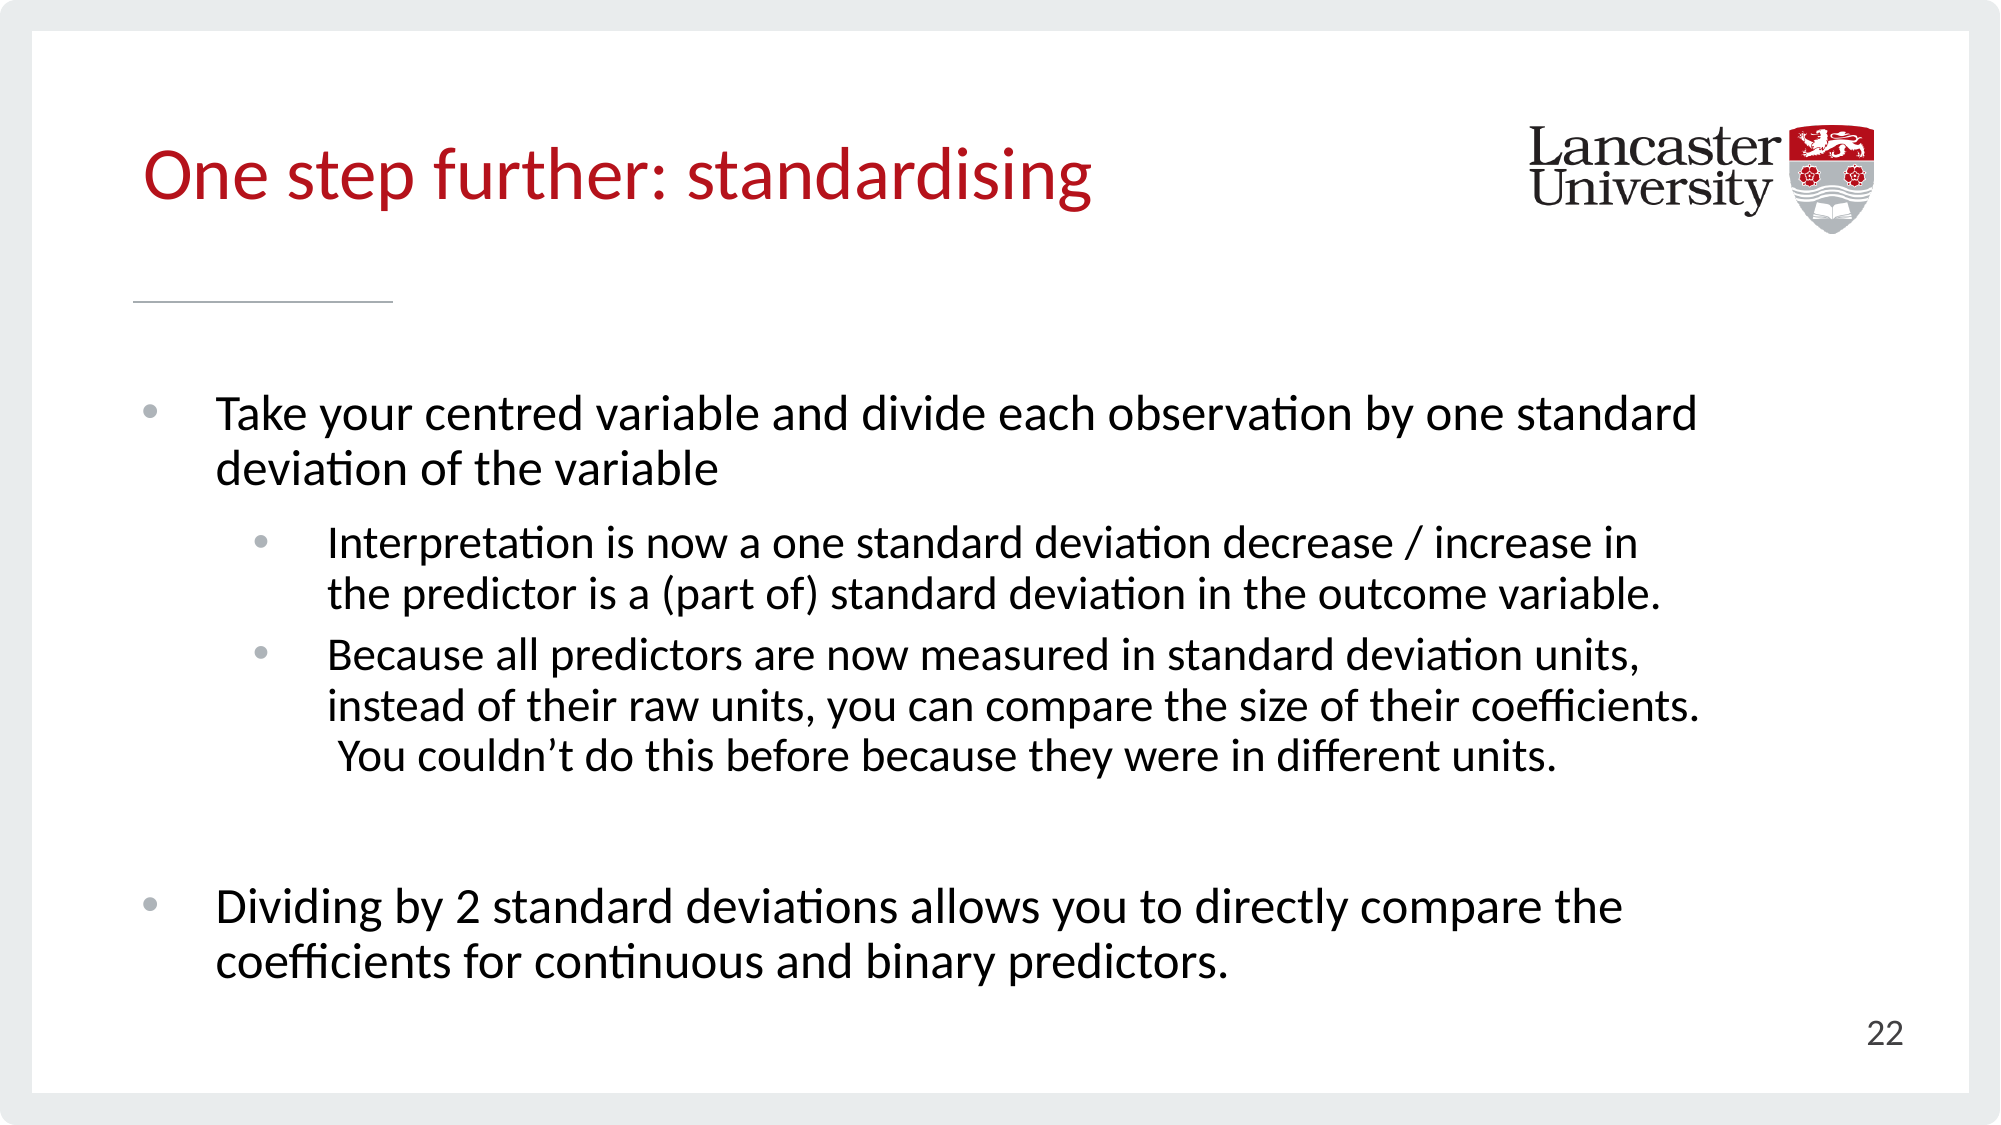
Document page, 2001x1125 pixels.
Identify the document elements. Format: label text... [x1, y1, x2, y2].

list Take your centred variable and divide each observation by one standard deviation of the variable Interpretation is now a one standard deviation decrease / increase in the predictor is a (part of) standard deviation in the outcome variable. Because all predictors are now measured in standard deviation units, instead of their raw units, you can compare the size of their coefficients. You couldn’t do this before because they were in different units. Dividing by 2 standard deviations allows you to directly compare the coefficients for continuous and binary predictors. [126, 379, 1725, 1014]
title One step further: standardising [128, 78, 1448, 279]
slide_number 22 [1468, 1001, 1919, 1061]
